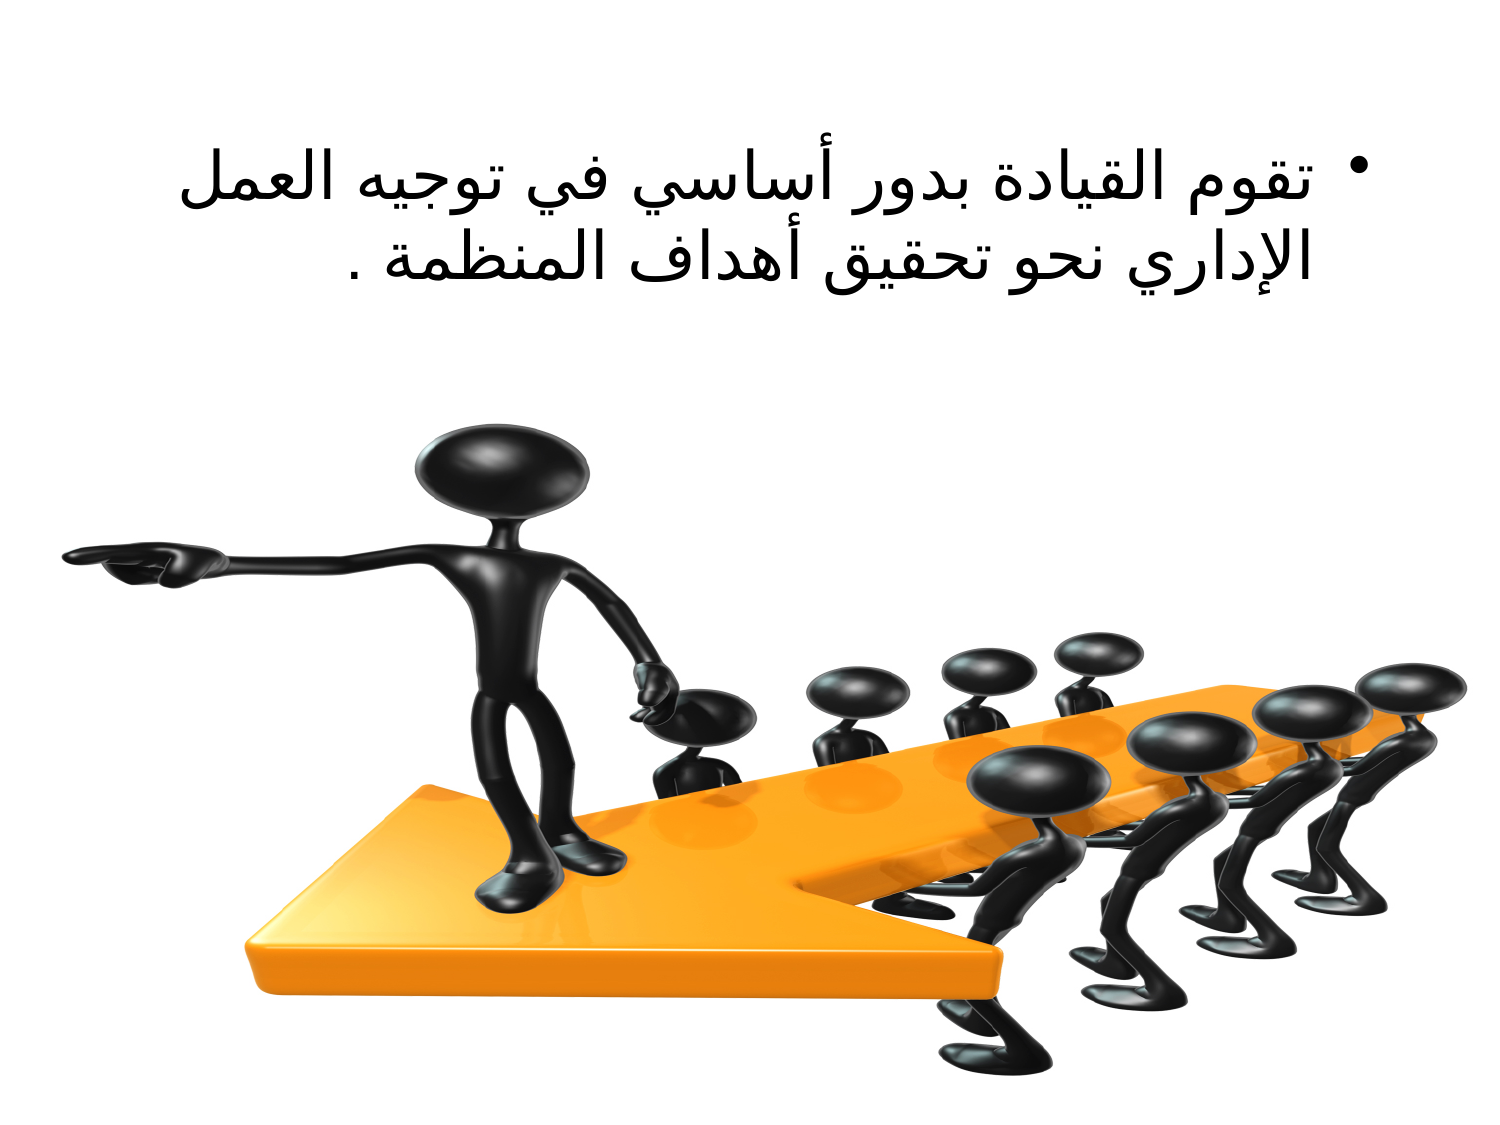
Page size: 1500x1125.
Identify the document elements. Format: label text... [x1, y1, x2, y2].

list تقوم القيادة بدور أساسي في توجيه العمل الإداري نحو تحقيق أهداف المنظمة . [112, 125, 1388, 373]
picture [29, 374, 1500, 1125]
